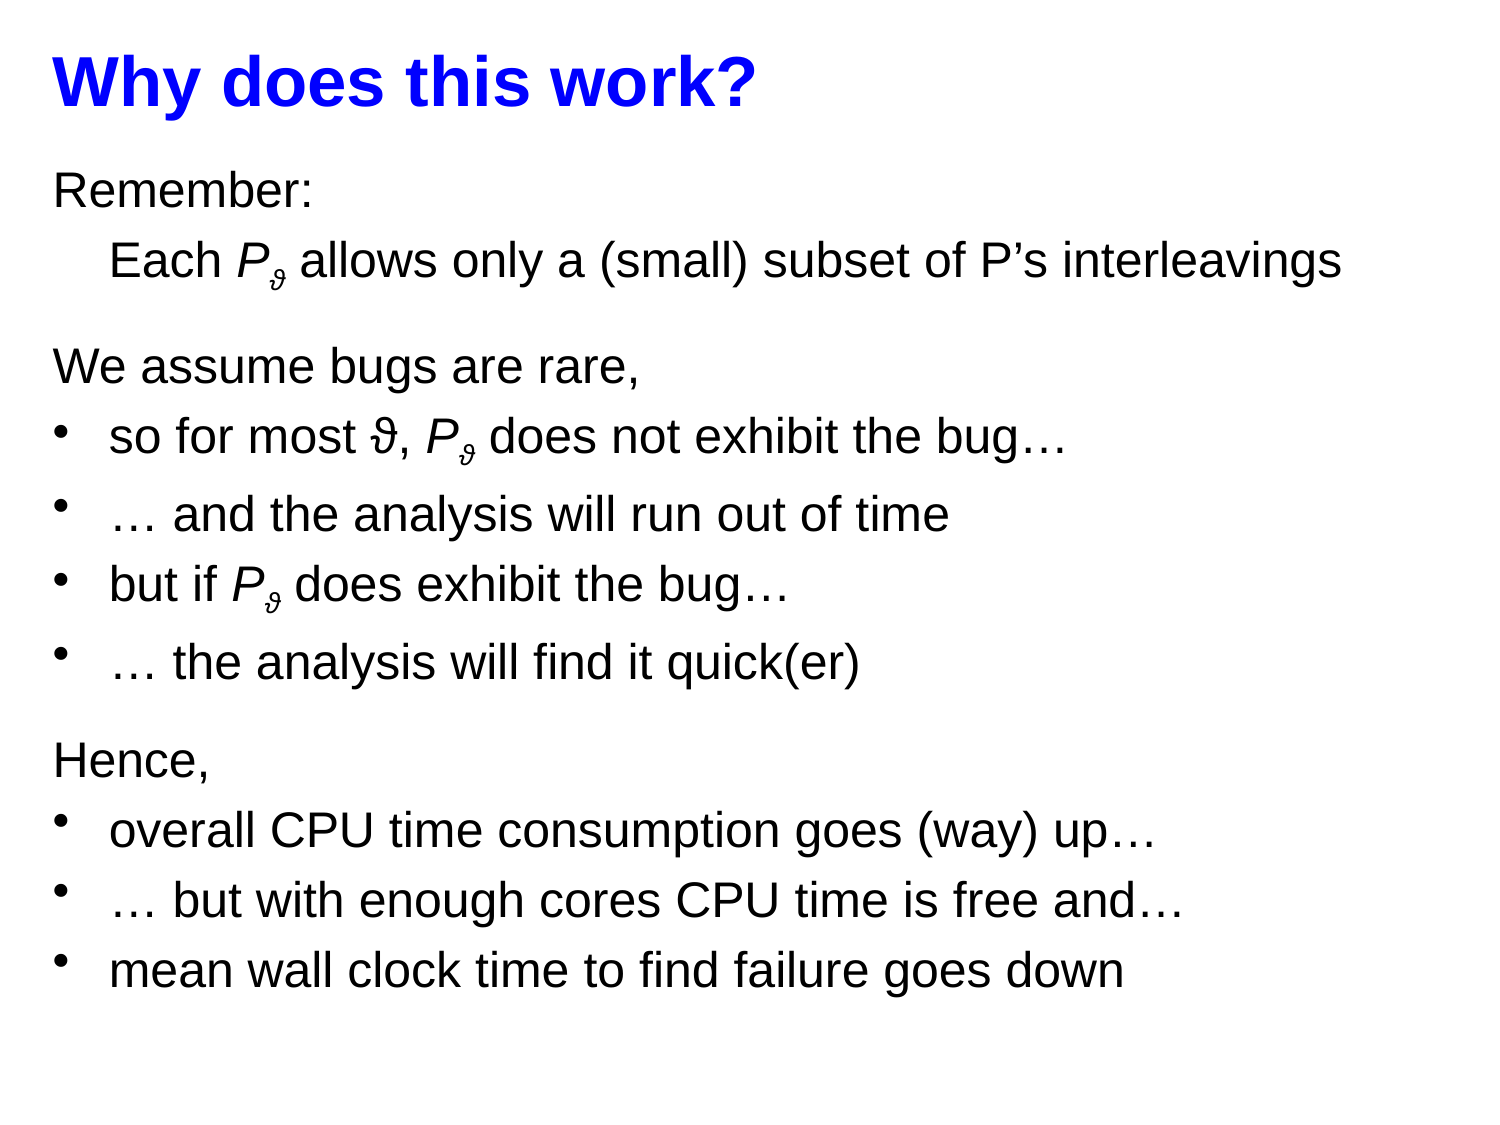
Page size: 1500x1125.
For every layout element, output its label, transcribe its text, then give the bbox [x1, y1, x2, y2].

title Why does this work? [37, 19, 1476, 138]
list Remember: Each Pϑ allows only a (small) subset of P’s interleavings We assume bugs are rare, so for most ϑ, Pϑ does not exhibit the bug… … and the analysis will run out of time but if Pϑ does exhibit the bug… … the analysis will find it quick(er) Hence, overall CPU time consumption goes (way) up… … but with enough cores CPU time is free and… mean wall clock time to find failure goes down [37, 149, 1476, 1101]
